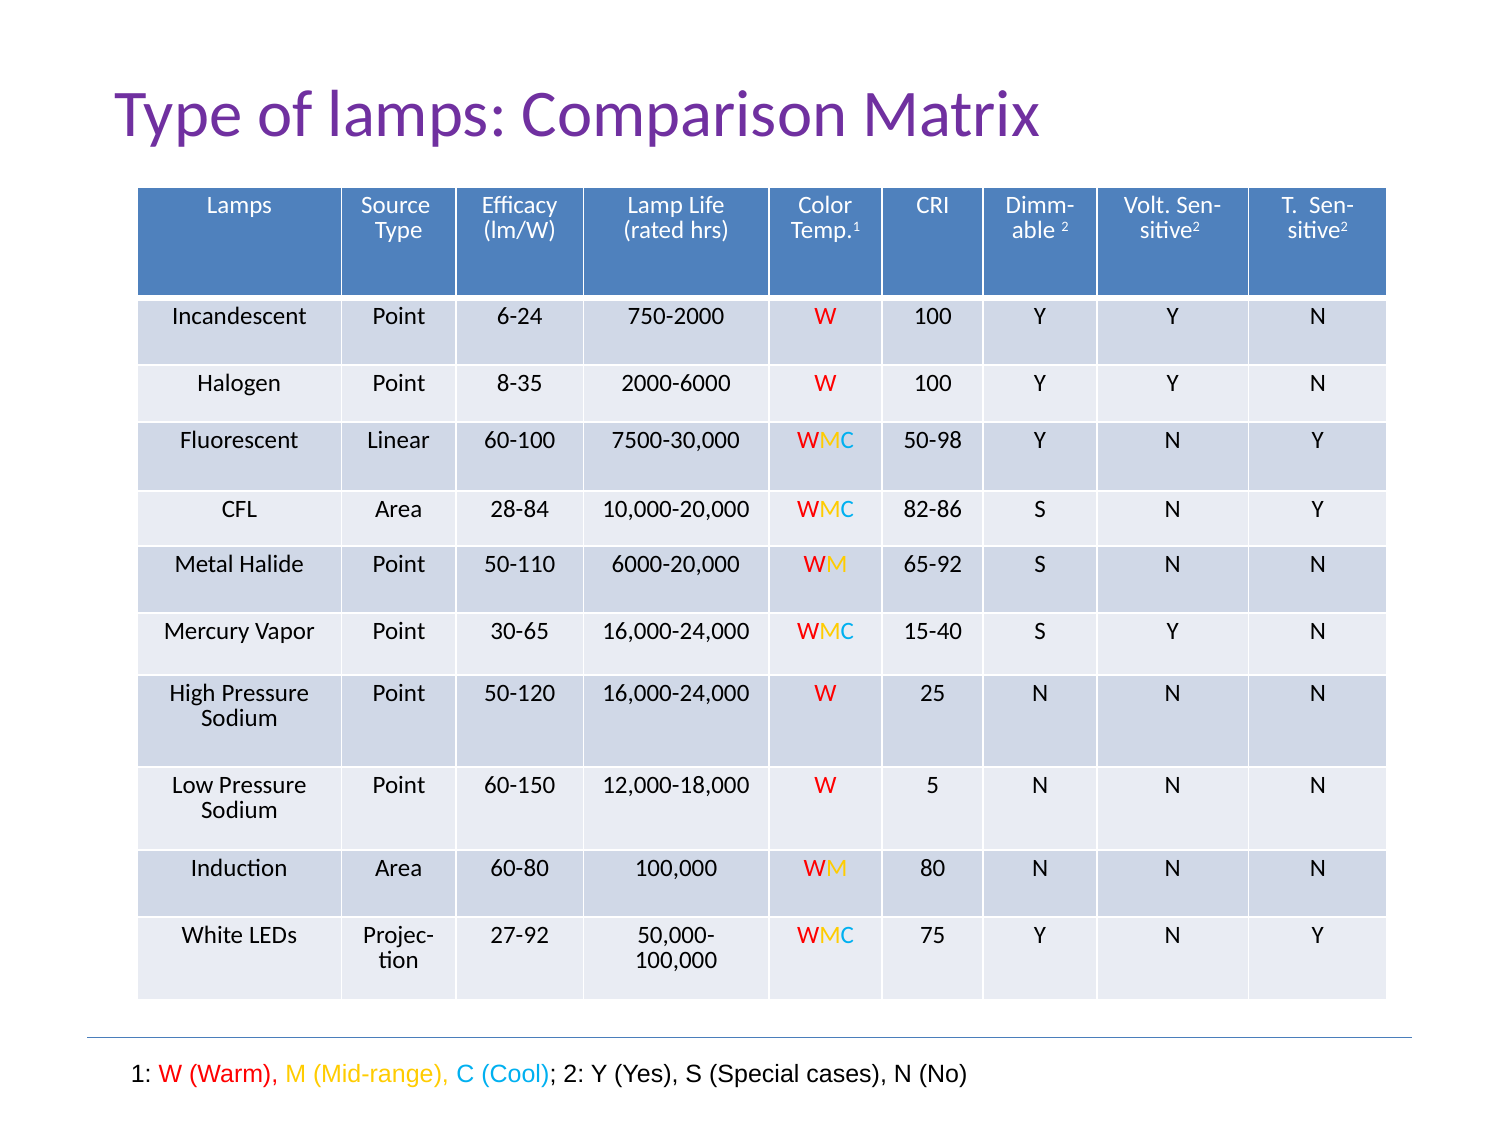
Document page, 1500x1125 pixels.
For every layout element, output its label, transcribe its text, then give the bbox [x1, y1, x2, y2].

table_cell Projec-tion [342, 918, 455, 999]
table_cell N [1098, 768, 1248, 849]
table_cell 50-110 [457, 547, 583, 612]
table_cell S [984, 547, 1096, 612]
table_cell 25 [883, 676, 982, 766]
table_cell N [1249, 301, 1386, 364]
table_cell Y [984, 301, 1096, 364]
table_cell Area [342, 851, 455, 916]
text_box 1: W (Warm), M (Mid-range), C (Cool); 2: Y (Yes), S (Special cases), N (No) [115, 1050, 984, 1095]
table_header Efficacy (lm/W) [457, 188, 583, 295]
table_cell W [770, 768, 881, 849]
table_cell W [770, 366, 881, 421]
table_cell 28-84 [457, 492, 583, 545]
table_cell N [1098, 423, 1248, 490]
table_cell N [1249, 768, 1386, 849]
table_cell WM [770, 547, 881, 612]
table_cell 50,000-100,000 [584, 918, 768, 999]
table_cell Fluorescent [138, 423, 341, 490]
table_header CRI [883, 188, 982, 295]
table_cell N [984, 851, 1096, 916]
table_cell Point [342, 301, 455, 364]
table_cell S [984, 614, 1096, 674]
table_cell Area [342, 492, 455, 545]
table_cell Point [342, 614, 455, 674]
table_cell 10,000-20,000 [584, 492, 768, 545]
table_cell WMC [770, 614, 881, 674]
table_cell Halogen [138, 366, 341, 421]
table_cell Y [984, 918, 1096, 999]
table_cell 100 [883, 366, 982, 421]
table_cell Point [342, 366, 455, 421]
table_cell WM [770, 851, 881, 916]
table_cell Mercury Vapor [138, 614, 341, 674]
table_cell 750-2000 [584, 301, 768, 364]
table_cell Y [984, 366, 1096, 421]
table_cell 16,000-24,000 [584, 614, 768, 674]
table_cell 2000-6000 [584, 366, 768, 421]
table_header Color Temp.1 [770, 188, 881, 295]
table_cell Point [342, 676, 455, 766]
table_cell N [1098, 851, 1248, 916]
table_cell CFL [138, 492, 341, 545]
table_cell 100 [883, 301, 982, 364]
table_cell W [770, 301, 881, 364]
table_cell 50-120 [457, 676, 583, 766]
table_cell WMC [770, 423, 881, 490]
table_cell 5 [883, 768, 982, 849]
table_cell N [1098, 547, 1248, 612]
table_cell 27-92 [457, 918, 583, 999]
table_cell Y [1249, 918, 1386, 999]
table_cell Y [1098, 614, 1248, 674]
table_cell Incandescent [138, 301, 341, 364]
table_cell Y [1249, 423, 1386, 490]
table_cell N [1098, 918, 1248, 999]
table_cell 6-24 [457, 301, 583, 364]
table_cell Y [1249, 492, 1386, 545]
table_cell S [984, 492, 1096, 545]
table_cell 60-80 [457, 851, 583, 916]
table_header Dimm-able 2 [984, 188, 1096, 295]
table_cell 7500-30,000 [584, 423, 768, 490]
table_cell 60-100 [457, 423, 583, 490]
table_cell Point [342, 768, 455, 849]
table_cell 75 [883, 918, 982, 999]
table_cell Induction [138, 851, 341, 916]
table_cell 16,000-24,000 [584, 676, 768, 766]
table_cell 60-150 [457, 768, 583, 849]
table_cell N [1249, 851, 1386, 916]
table_cell W [770, 676, 881, 766]
table_cell 100,000 [584, 851, 768, 916]
table_cell Linear [342, 423, 455, 490]
table_header T. Sen-sitive2 [1249, 188, 1386, 295]
text_box Type of lamps: Comparison Matrix [99, 62, 1213, 158]
table_header Source Type [342, 188, 455, 295]
table_cell 30-65 [457, 614, 583, 674]
table_cell N [984, 768, 1096, 849]
table_cell N [1098, 492, 1248, 545]
table_cell N [1098, 676, 1248, 766]
table_cell Low Pressure Sodium [138, 768, 341, 849]
table_cell Metal Halide [138, 547, 341, 612]
table_header Lamps [138, 188, 341, 295]
table_cell 8-35 [457, 366, 583, 421]
table_cell 80 [883, 851, 982, 916]
table_cell Y [1098, 366, 1248, 421]
table_cell WMC [770, 492, 881, 545]
table_header Lamp Life (rated hrs) [584, 188, 768, 295]
table_header Volt. Sen- sitive2 [1098, 188, 1248, 295]
table_cell 12,000-18,000 [584, 768, 768, 849]
table_cell N [1249, 614, 1386, 674]
table_cell Y [984, 423, 1096, 490]
table_cell Point [342, 547, 455, 612]
table_cell 15-40 [883, 614, 982, 674]
table_cell White LEDs [138, 918, 341, 999]
table_cell WMC [770, 918, 881, 999]
table_cell N [1249, 676, 1386, 766]
table_cell 50-98 [883, 423, 982, 490]
table_cell 82-86 [883, 492, 982, 545]
table_cell High Pressure Sodium [138, 676, 341, 766]
table_cell N [984, 676, 1096, 766]
table_cell N [1249, 547, 1386, 612]
table_cell 65-92 [883, 547, 982, 612]
table_cell N [1249, 366, 1386, 421]
table_cell 6000-20,000 [584, 547, 768, 612]
table_cell Y [1098, 301, 1248, 364]
